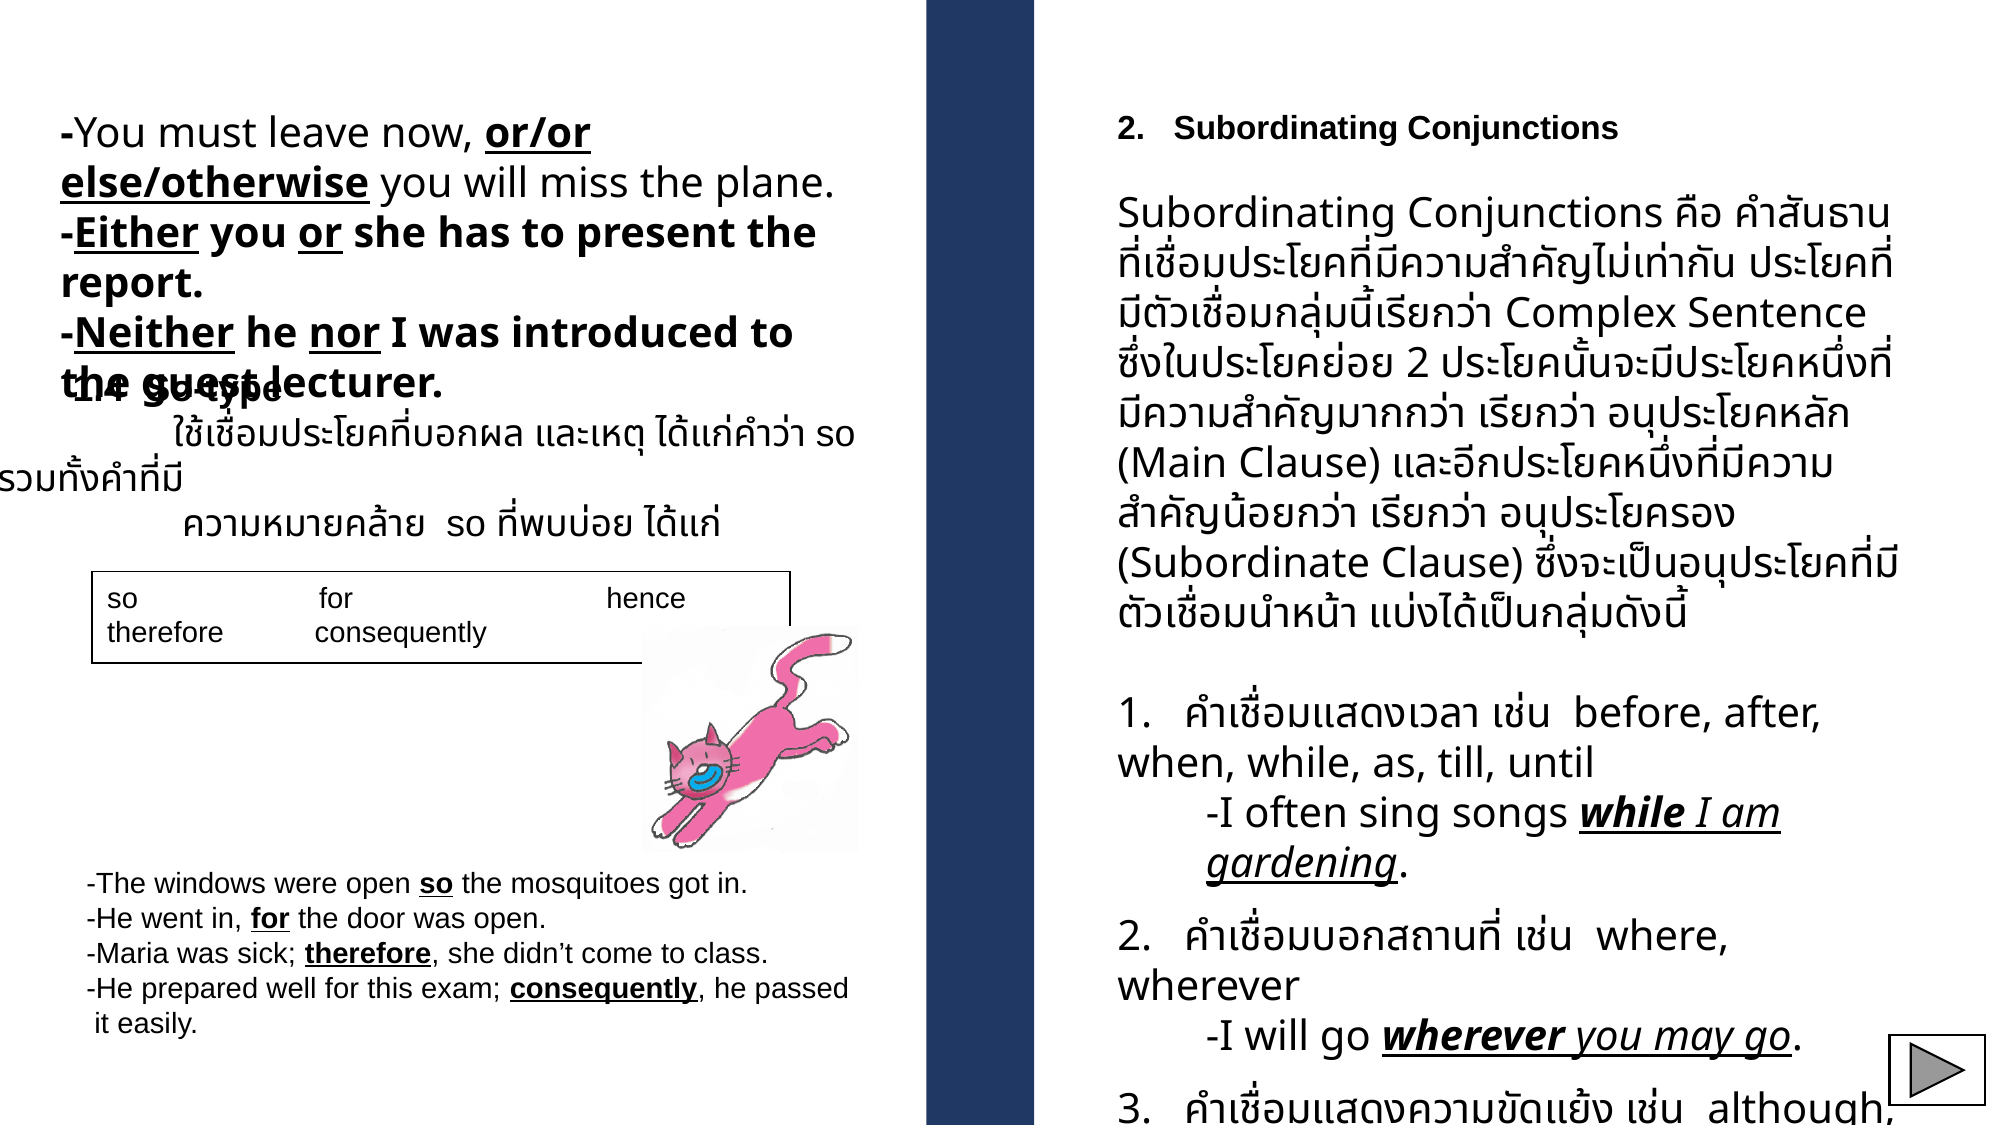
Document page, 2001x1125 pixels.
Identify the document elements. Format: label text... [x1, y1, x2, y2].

text_box Subordinating Conjunctions Subordinating Conjunctions คือ คำสันธานที่เชื่อมประโยคที่มีความสำคัญไม่เท่ากัน ประโยคที่มีตัวเชื่อมกลุ่มนี้เรียกว่า Complex Sentence ซึ่งในประโยคย่อย 2 ประโยคนั้นจะมีประโยคหนึ่งที่มีความสำคัญมากกว่า เรียกว่า อนุประโยคหลัก (Main Clause) และอีกประโยคหนึ่งที่มีความสำคัญน้อยกว่า เรียกว่า อนุประโยครอง (Subordinate Clause) ซึ่งจะเป็นอนุประโยคที่มีตัวเชื่อมนำหน้า แบ่งได้เป็นกลุ่มดังนี้ 1. คำเชื่อมแสดงเวลา เช่น before, after, when, while, as, till, until -I often sing songs while I am gardening. 2. คำเชื่อมบอกสถานที่ เช่น where, wherever -I will go wherever you may go. 3. คำเชื่อมแสดงความขัดแย้ง เช่น although, even though, while, whereas -I will there even though I may have to walk all day. -That sofa costs 4,000 baht, whereas this one costs 3,500 baht. [1102, 98, 1917, 1125]
picture [642, 626, 859, 852]
text_box -You must leave now, or/or else/otherwise you will miss the plane. -Either you or she has to present the report. -Neither he nor I was introduced to the guest lecturer. [45, 98, 886, 356]
text_box 4 So-type ใช้เชื่อมประโยคที่บอกผล และเหตุ ได้แก่คำว่า so รวมทั้งคำที่มี ความหมายคล้าย so ที่พบบ่อย ได้แก่ [0, 356, 906, 622]
text_box [925, 0, 1035, 1125]
text_box so for hence therefore consequently [92, 622, 791, 663]
text_box -The windows were open so the mosquitoes got in. -He went in, for the door was open. -Maria was sick; therefore, she didn’t come to class. -He prepared well for this exam; consequently, he passed it easily. [71, 857, 906, 1082]
text_box [1917, 1034, 1986, 1106]
